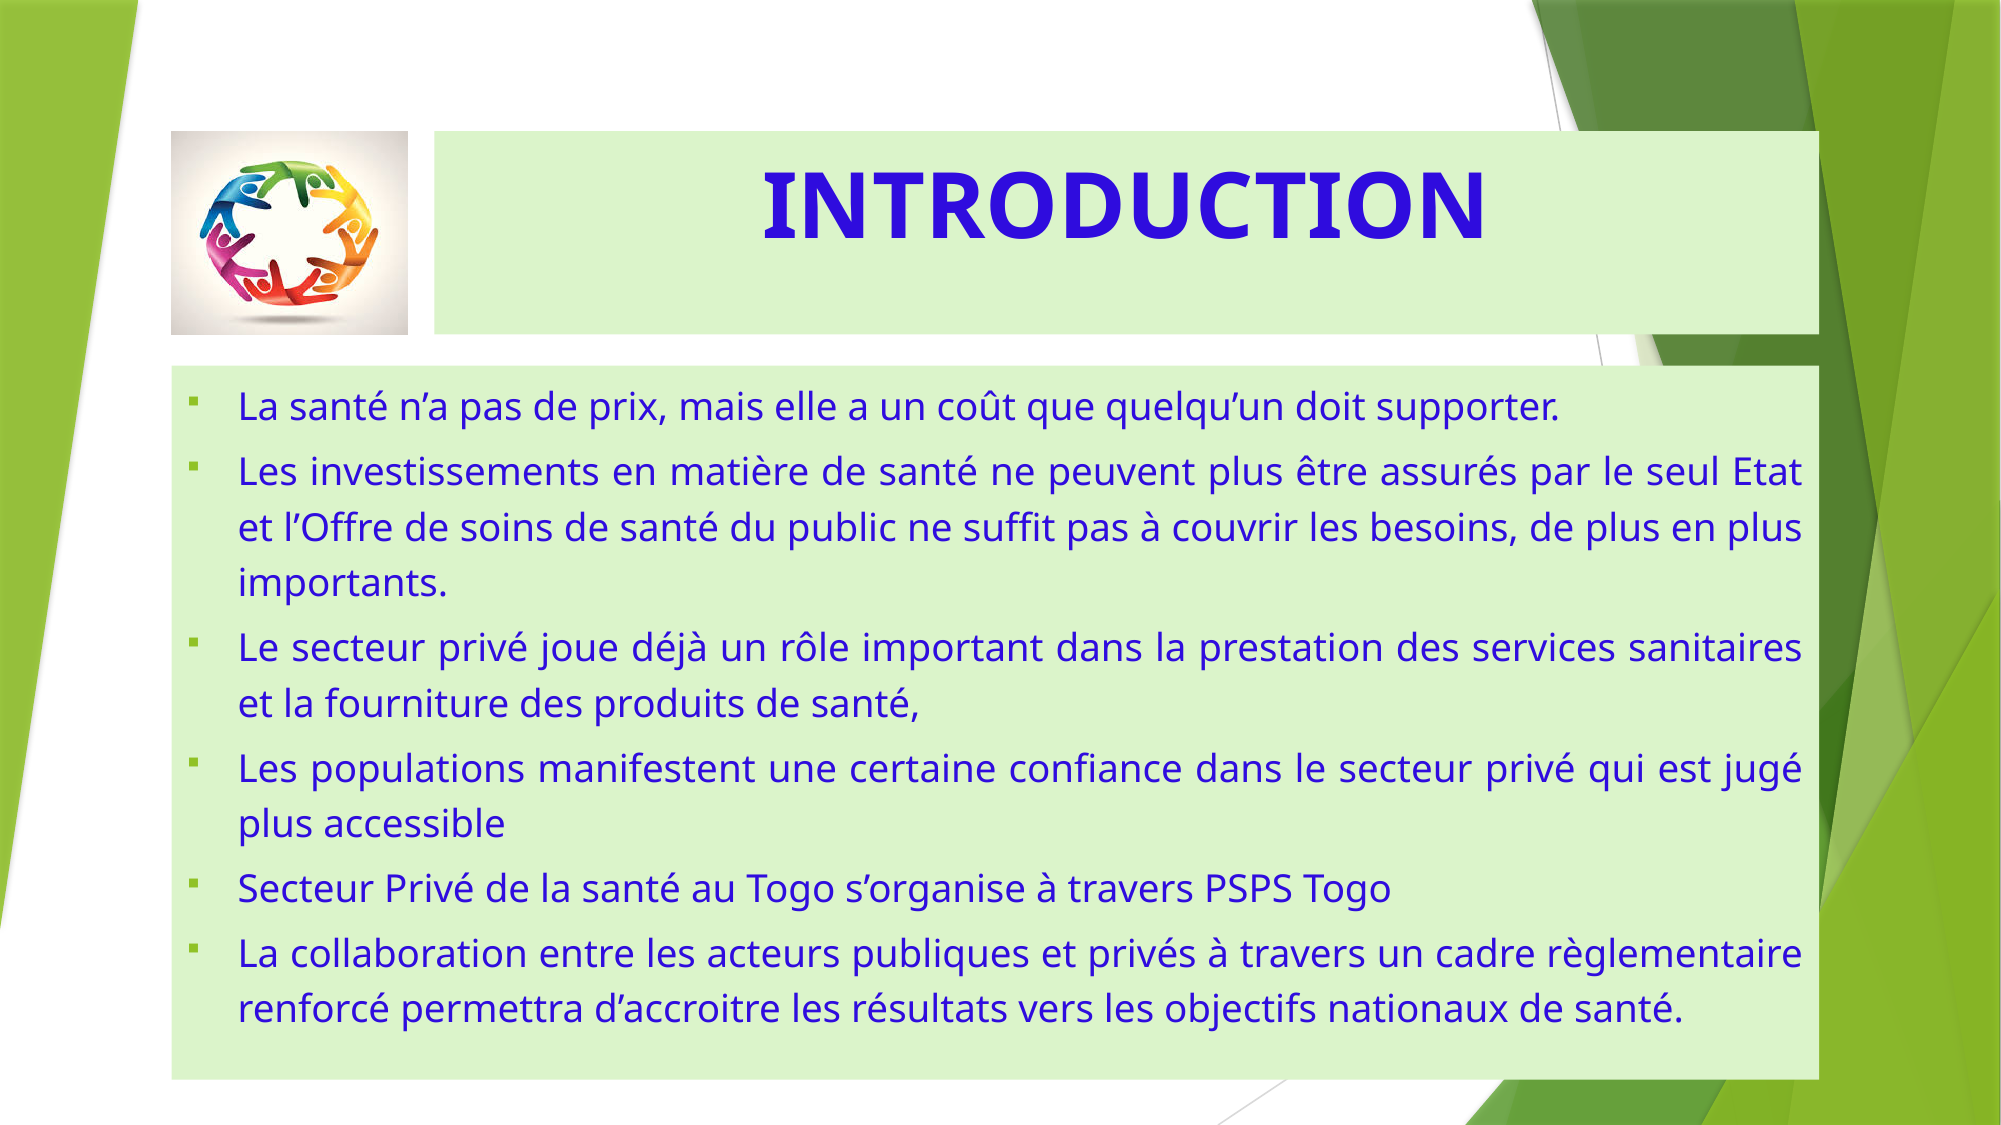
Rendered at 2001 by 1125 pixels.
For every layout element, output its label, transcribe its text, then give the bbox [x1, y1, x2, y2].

text_box INTRODUCTION [434, 131, 1820, 335]
picture [171, 130, 409, 335]
subtitle La santé n’a pas de prix, mais elle a un coût que quelqu’un doit supporter. Les investissements en matière de santé ne peuvent plus être assurés par le seul Etat et l’Offre de soins de santé du public ne suffit pas à couvrir les besoins, de plus en plus importants. Le secteur privé joue déjà un rôle important dans la prestation des services sanitaires et la fourniture des produits de santé, Les populations manifestent une certaine confiance dans le secteur privé qui est jugé plus accessible Secteur Privé de la santé au Togo s’organise à travers PSPS Togo La collaboration entre les acteurs publiques et privés à travers un cadre règlementaire renforcé permettra d’accroitre les résultats vers les objectifs nationaux de santé. [171, 365, 1820, 1080]
